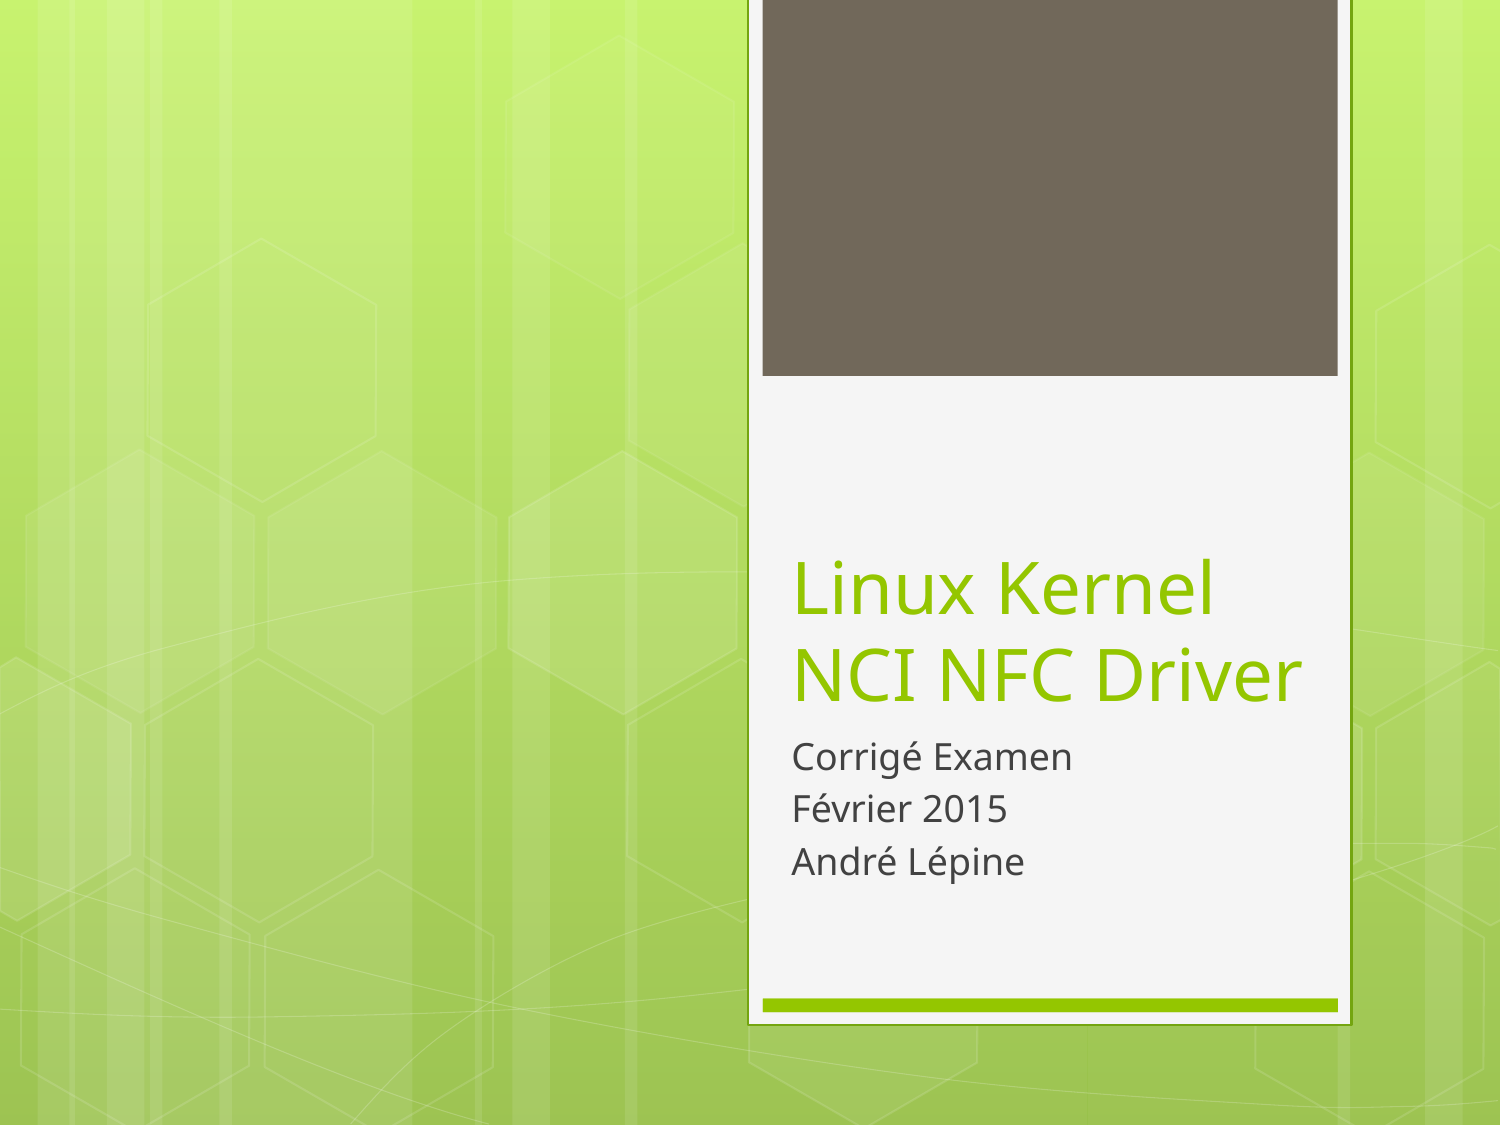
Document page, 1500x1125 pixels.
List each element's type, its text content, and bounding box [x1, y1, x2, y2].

title Linux Kernel NCI NFC Driver [776, 444, 1320, 724]
subtitle Corrigé Examen Février 2015 André Lépine [776, 725, 1320, 933]
